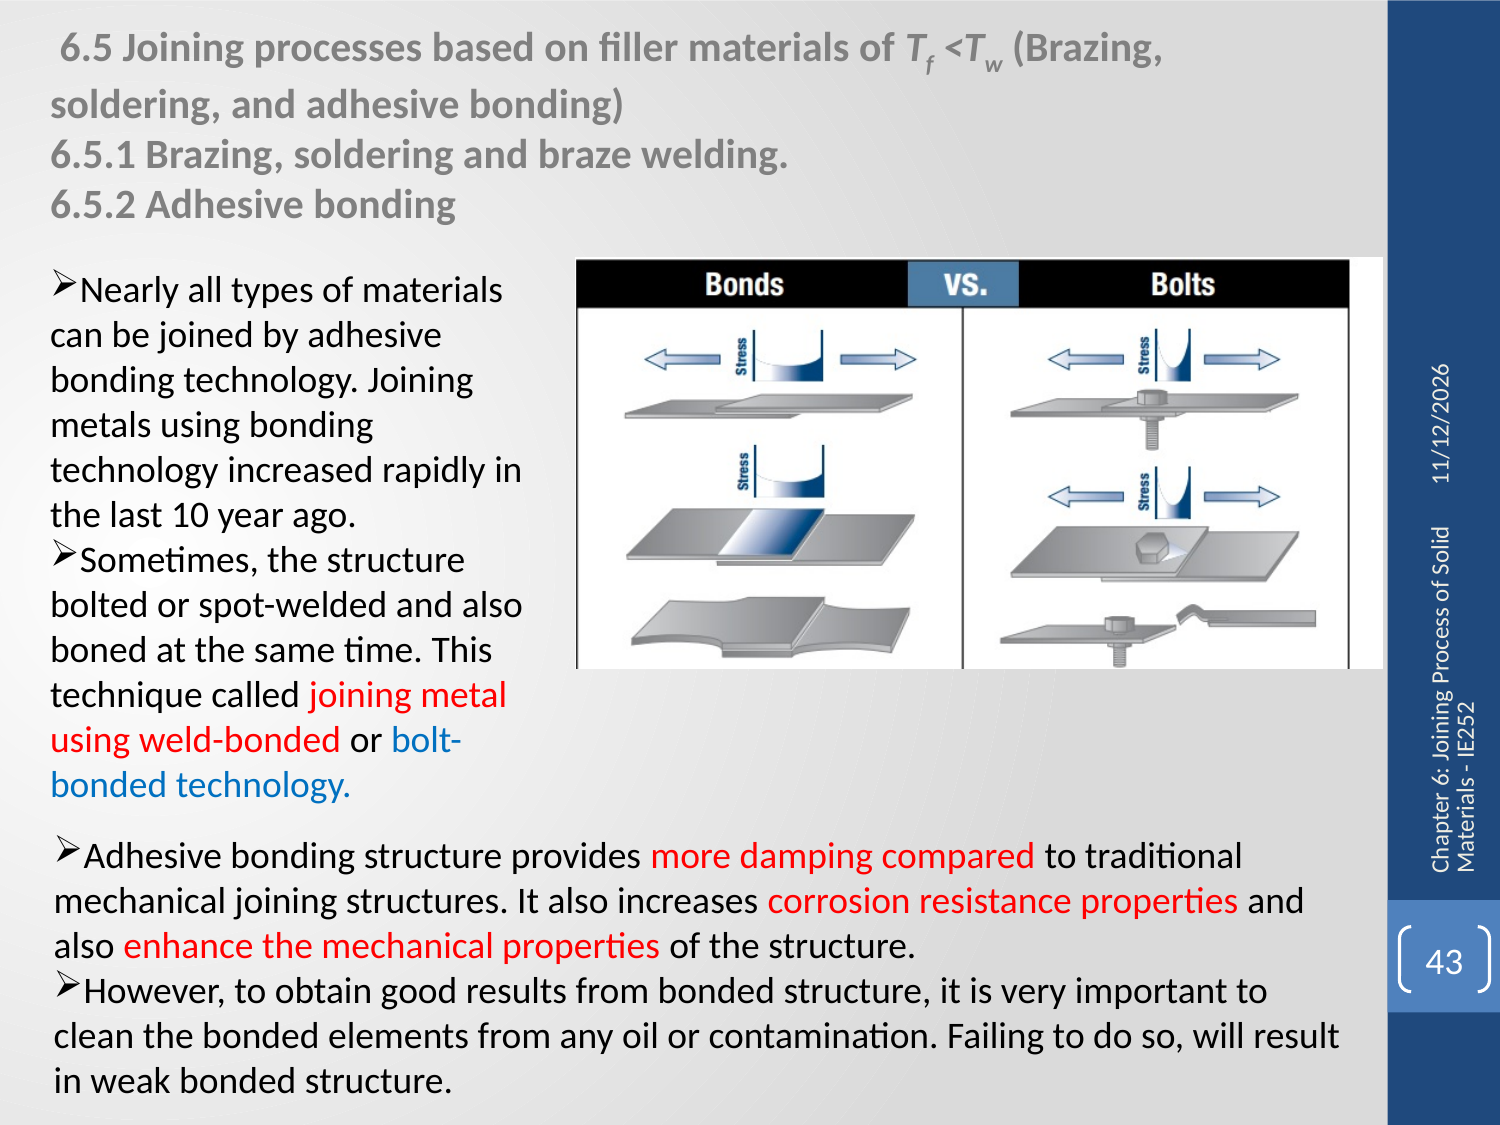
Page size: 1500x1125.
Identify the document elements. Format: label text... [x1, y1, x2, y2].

footer Chapter 6: Joining Process of Solid Materials - IE252 [1408, 500, 1469, 889]
slide_number 43 [1397, 925, 1492, 994]
picture [574, 257, 1384, 669]
text_box 6.5 Joining processes based on filler materials of Tf <Tw (Brazing, soldering, and adhesive bonding) 6.5.1 Brazing, soldering and braze welding. 6.5.2 Adhesive bonding [35, 140, 1311, 235]
text_box Adhesive bonding structure provides more damping compared to traditional mechanical joining structures. It also increases corrosion resistance properties and also enhance the mechanical properties of the structure. However, to obtain good results from bonded structure, it is very important to clean the bonded elements from any oil or contamination. Failing to do so, will result in weak bonded structure. [39, 824, 1364, 1109]
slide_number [1408, 100, 1469, 500]
text_box Nearly all types of materials can be joined by adhesive bonding technology. Joining metals using bonding technology increased rapidly in the last 10 year ago. Sometimes, the structure bolted or spot-welded and also boned at the same time. This technique called joining metal using weld-bonded or bolt-bonded technology. [35, 257, 551, 903]
